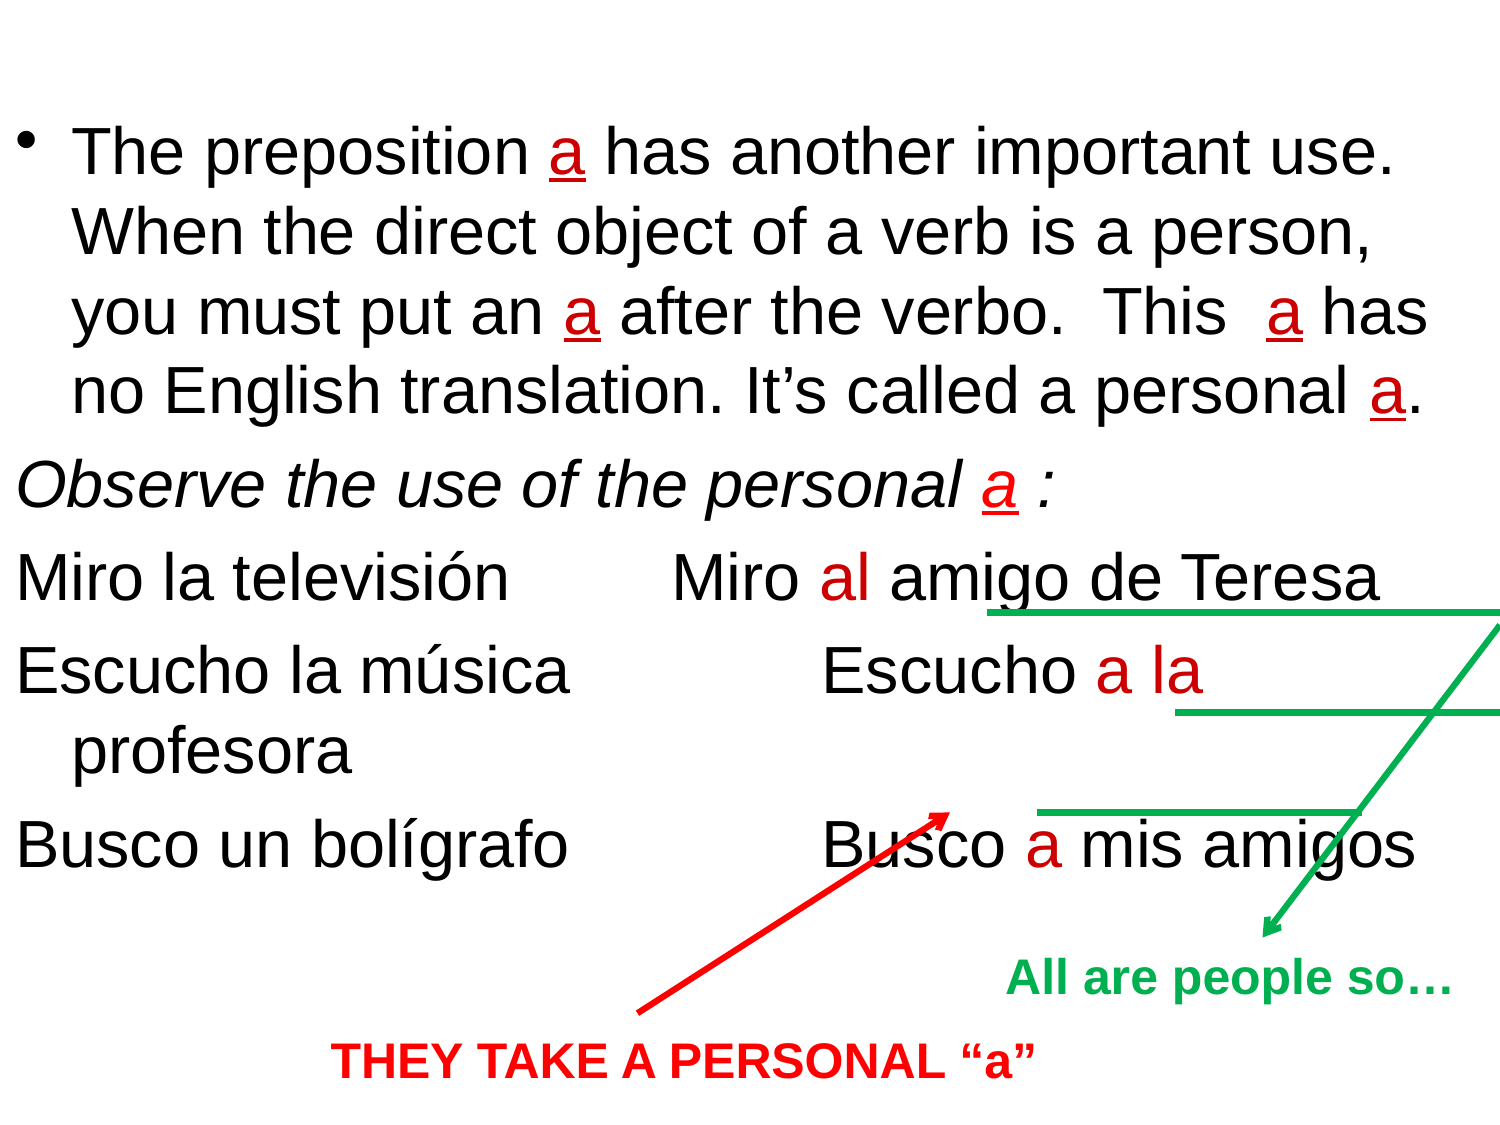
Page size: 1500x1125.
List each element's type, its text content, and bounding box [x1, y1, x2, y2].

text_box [637, 812, 951, 1014]
text_box THEY TAKE A PERSONAL “a” [315, 1021, 1053, 1096]
text_box All are people so… [990, 937, 1471, 1013]
list The preposition a has another important use. When the direct object of a verb is a person, you must put an a after the verbo. This a has no English translation. It’s called a personal a. Observe the use of the personal a : Miro la televisión Miro al amigo de Teresa Escucho la música Escucho a la profesora Busco un bolígrafo Busco a mis amigos [0, 99, 1500, 1050]
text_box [1262, 624, 1500, 938]
